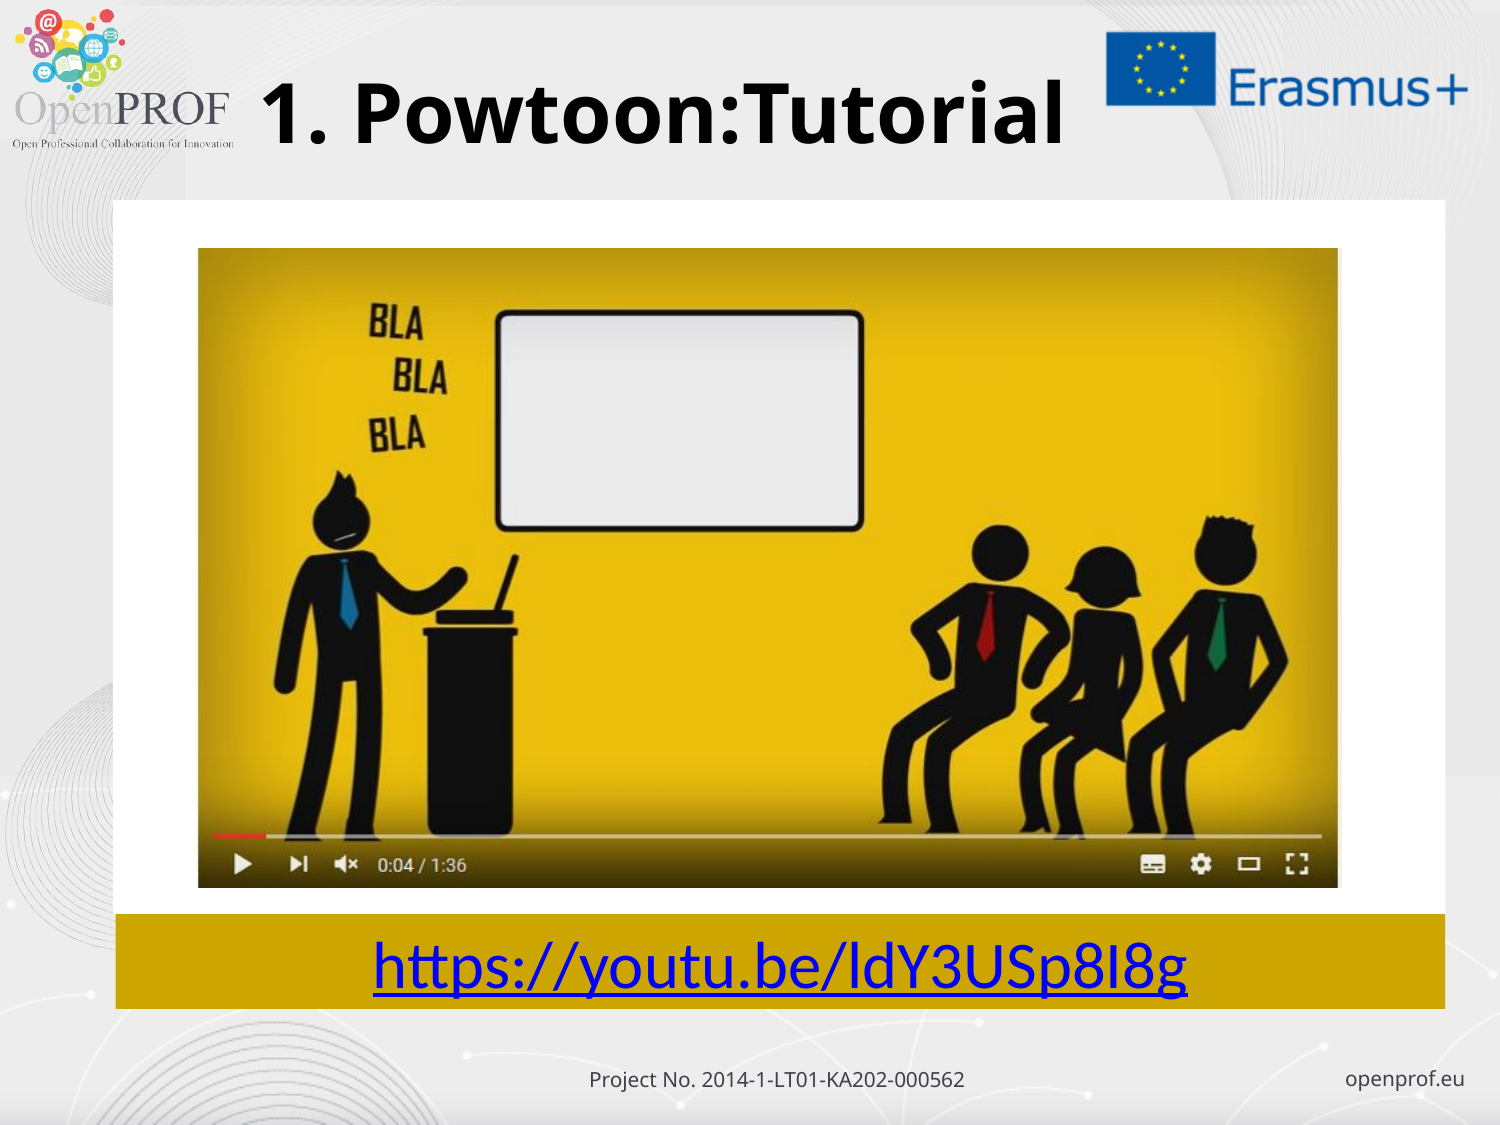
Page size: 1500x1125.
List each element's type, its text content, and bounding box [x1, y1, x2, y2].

list [112, 199, 1446, 915]
picture [0, 0, 1500, 1125]
title 1. Powtoon:Tutorial [231, 33, 1117, 187]
text_box https://youtu.be/ldY3USp8I8g [115, 914, 1446, 1009]
